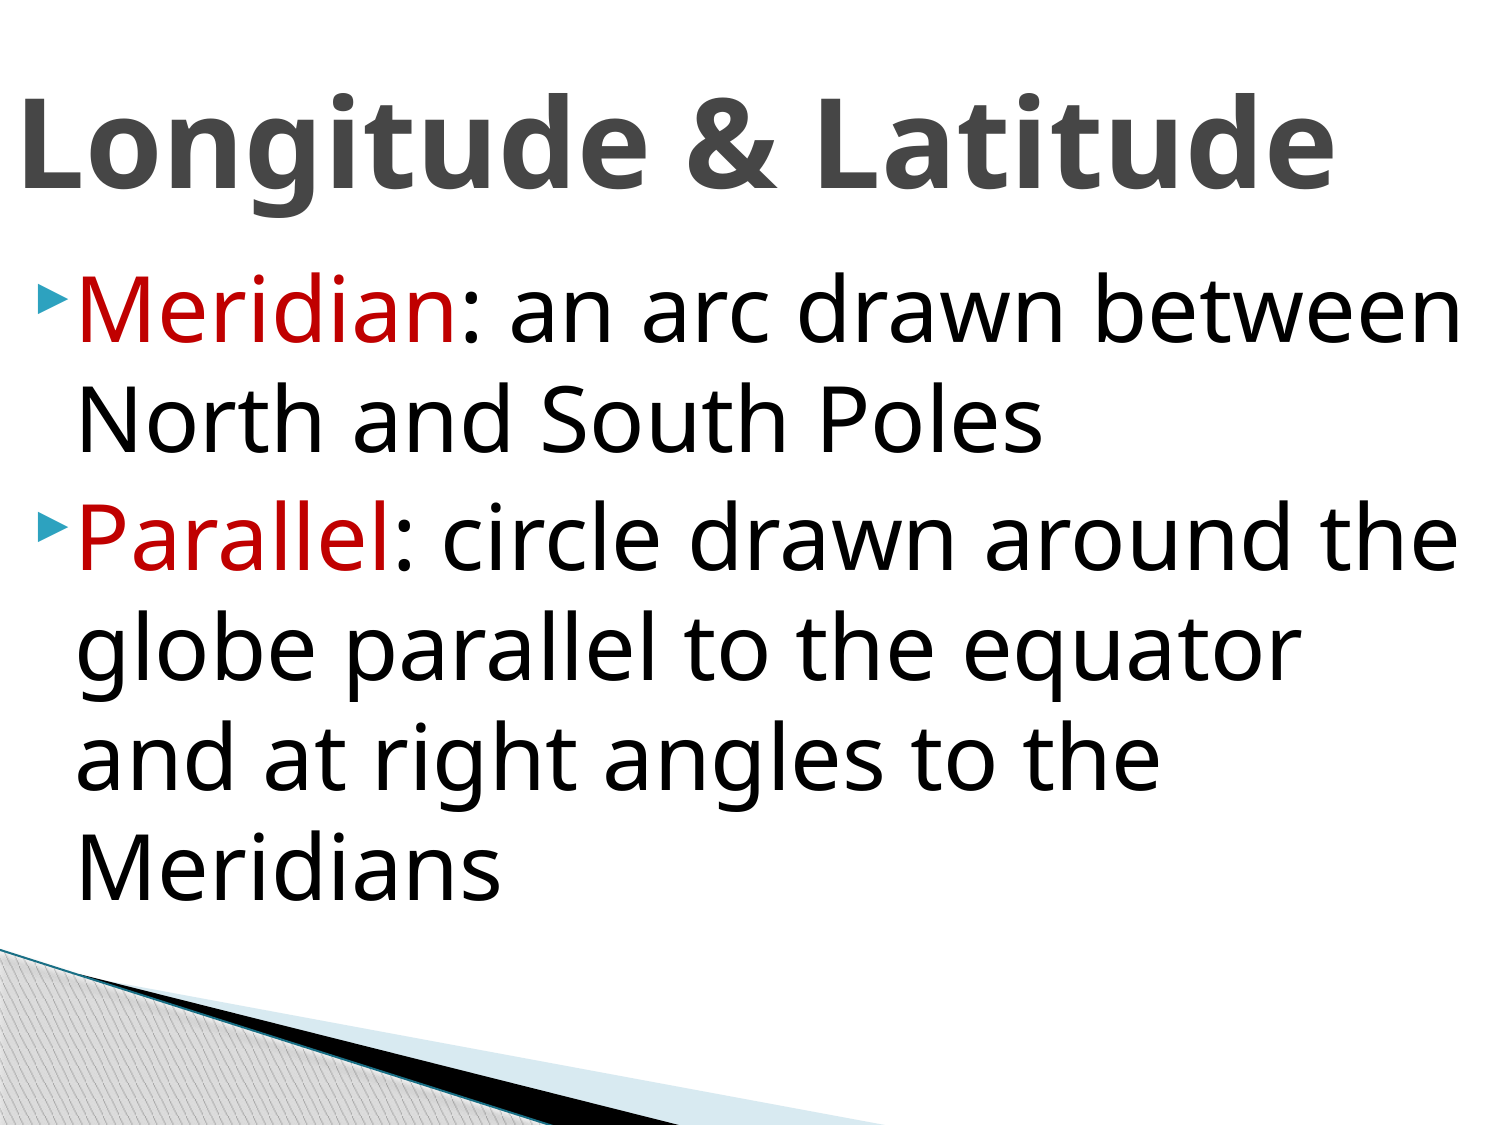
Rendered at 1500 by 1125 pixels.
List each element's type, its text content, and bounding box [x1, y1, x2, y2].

title Longitude & Latitude [0, 45, 1425, 233]
list Meridian: an arc drawn between North and South Poles Parallel: circle drawn around the globe parallel to the equator and at right angles to the Meridians [0, 243, 1500, 986]
